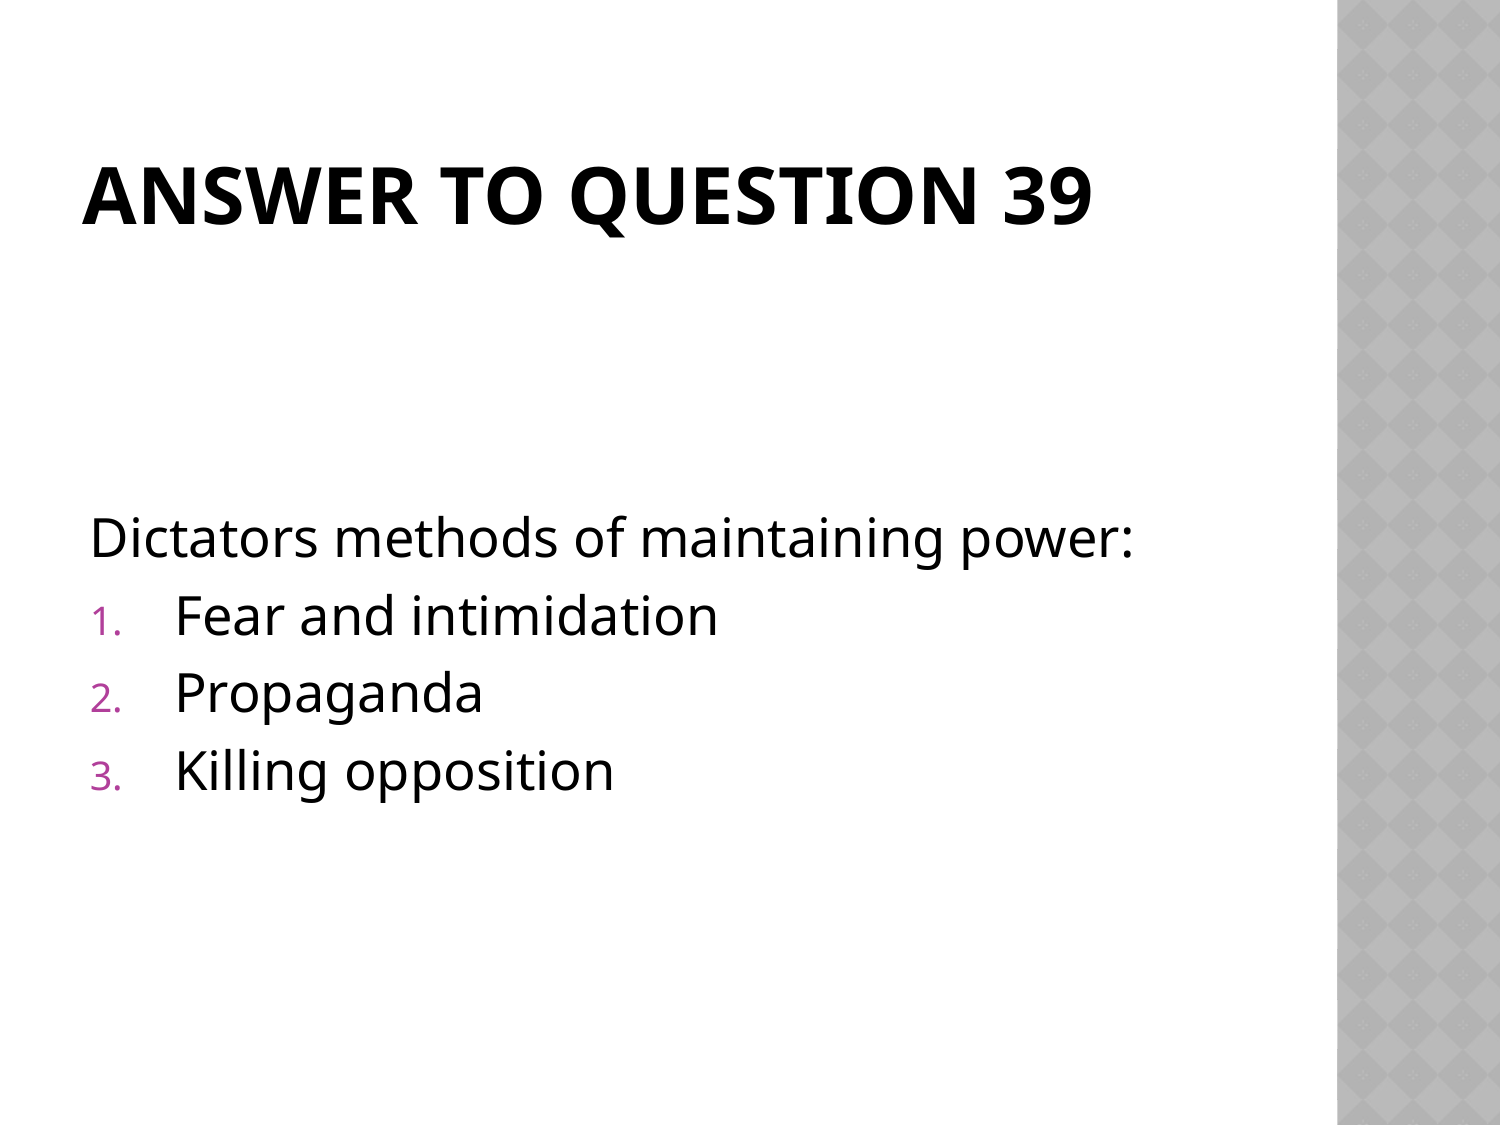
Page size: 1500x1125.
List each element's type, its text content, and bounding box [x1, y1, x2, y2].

list Dictators methods of maintaining power: Fear and intimidation Propaganda Killing opposition [75, 264, 1263, 1059]
title Answer to Question 39 [75, 52, 1263, 240]
